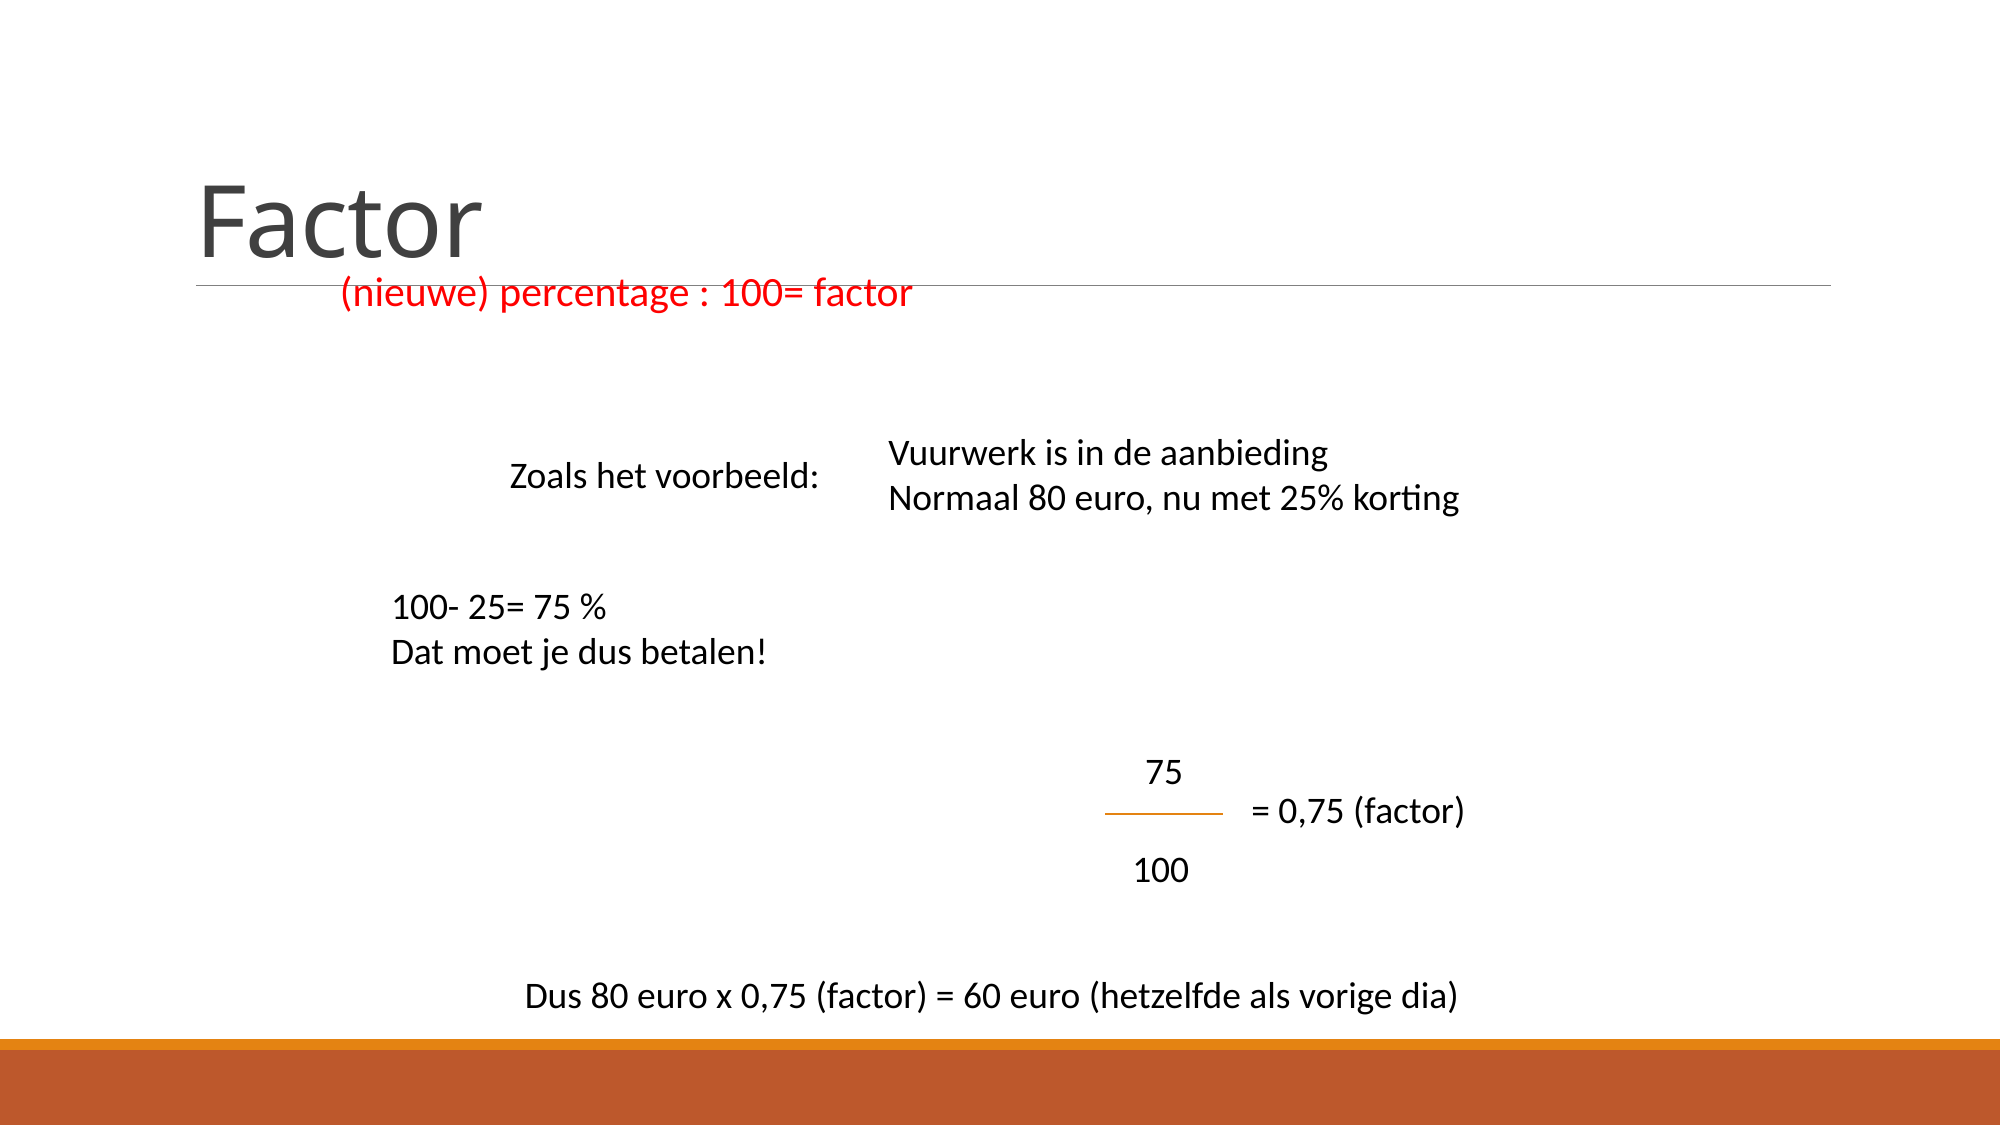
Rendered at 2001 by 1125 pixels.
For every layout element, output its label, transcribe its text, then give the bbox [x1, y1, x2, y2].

text_box 75 [1130, 739, 1199, 800]
text_box 100 [1117, 837, 1205, 898]
text_box = 0,75 (factor) [1236, 778, 1490, 839]
text_box 100- 25= 75 % Dat moet je dus betalen! [376, 574, 784, 679]
title Factor [180, 47, 1830, 285]
text_box Zoals het voorbeeld: [494, 443, 844, 504]
list (nieuwe) percentage : 100= factor [324, 262, 1550, 386]
text_box Dus 80 euro x 0,75 (factor) = 60 euro (hetzelfde als vorige dia) [510, 964, 1475, 1024]
text_box Vuurwerk is in de aanbieding Normaal 80 euro, nu met 25% korting [873, 420, 1476, 526]
